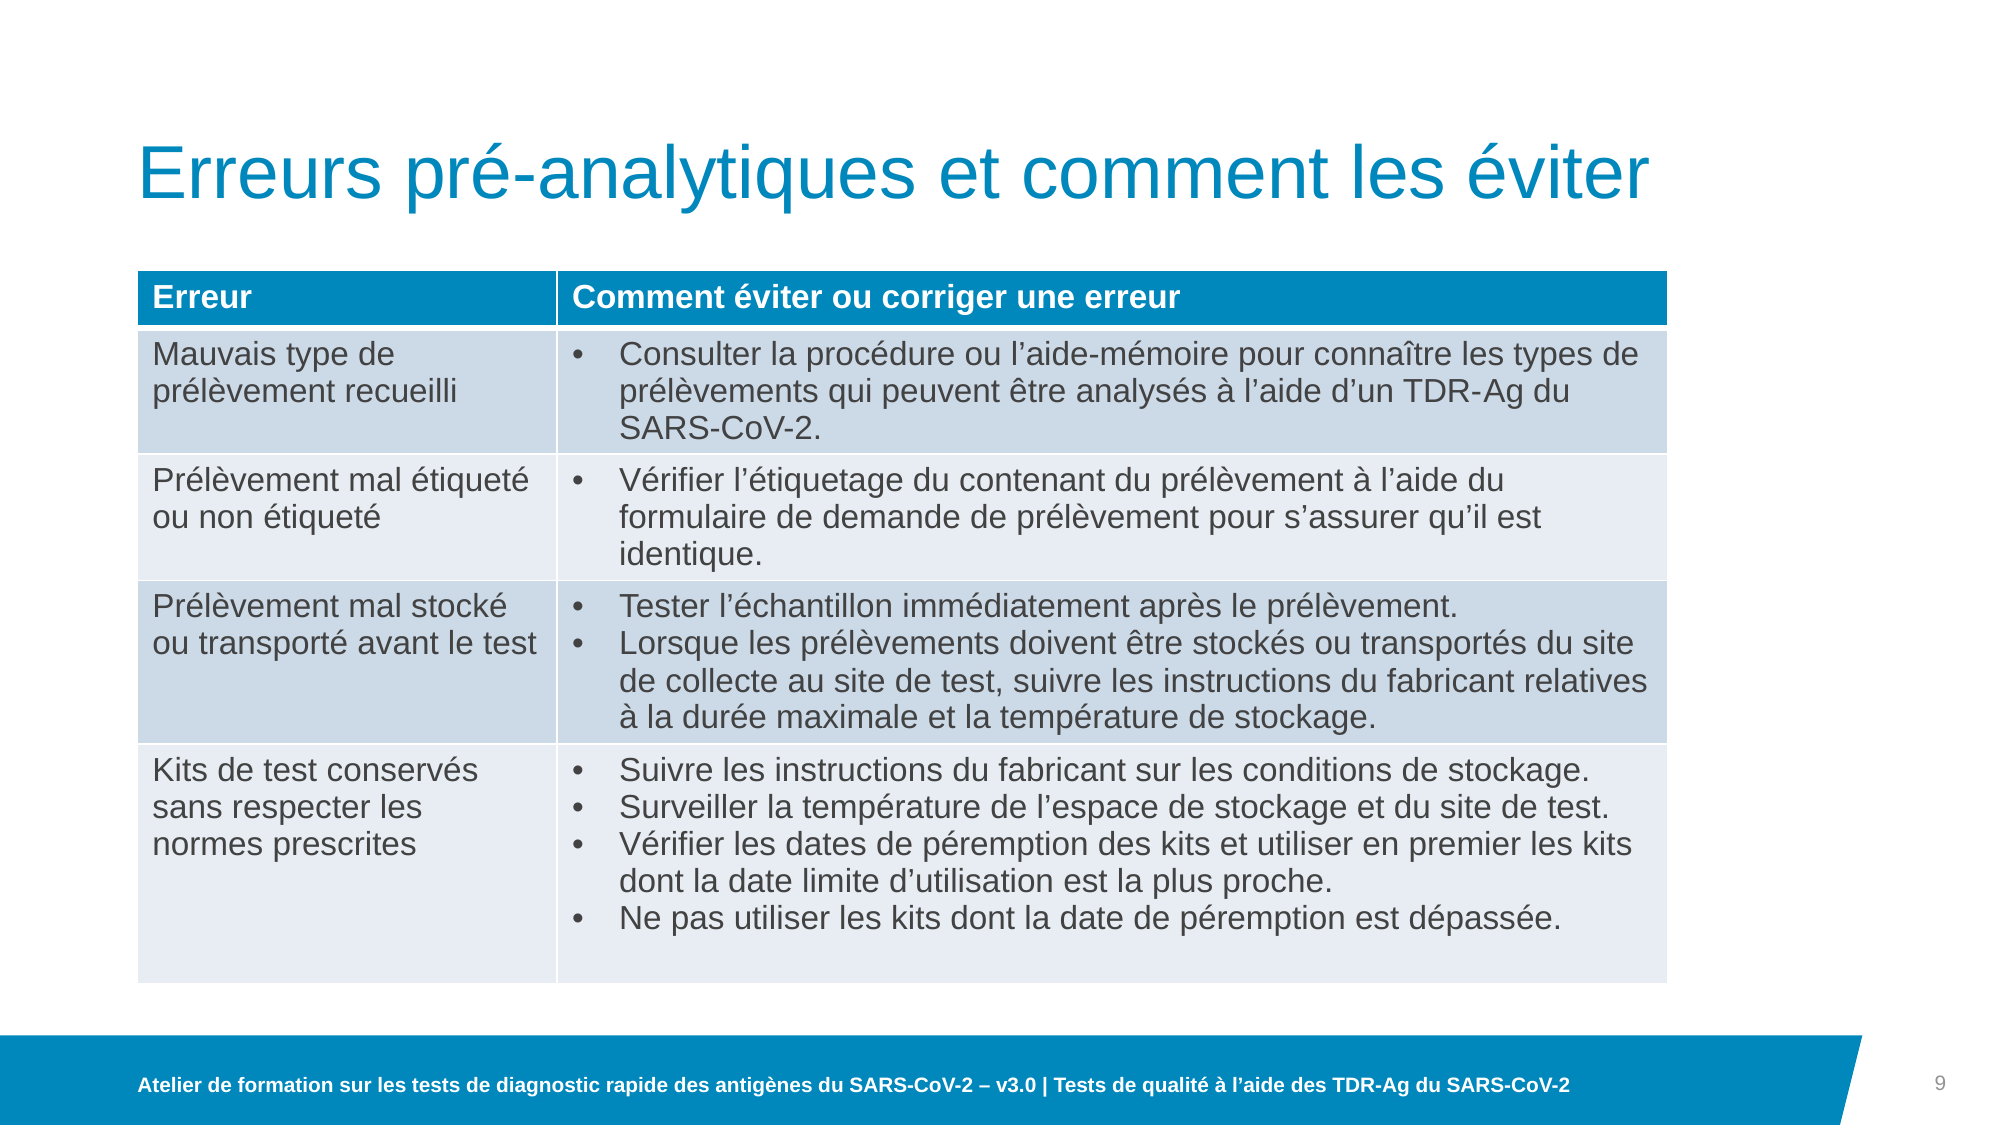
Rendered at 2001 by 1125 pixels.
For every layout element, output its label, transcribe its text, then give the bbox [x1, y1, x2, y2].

slide_number 9 [1862, 1035, 1947, 1125]
table_cell Consulter la procédure ou l’aide-mémoire pour connaître les types de prélèvements qui peuvent être analysés à l’aide d’un TDR-Ag du SARS-CoV-2. [558, 331, 1667, 453]
title Erreurs pré-analytiques et comment les éviter [137, 59, 1863, 215]
table_cell Suivre les instructions du fabricant sur les conditions de stockage. Surveiller la température de l’espace de stockage et du site de test. Vérifier les dates de péremption des kits et utiliser en premier les kits dont la date limite d’utilisation est la plus proche. Ne pas utiliser les kits dont la date de péremption est dépassée. [558, 745, 1667, 983]
table_cell Kits de test conservés sans respecter les normes prescrites [138, 745, 556, 983]
footer Atelier de formation sur les tests de diagnostic rapide des antigènes du SARS-CoV-2 – v3.0 | Tests de qualité à l’aide des TDR-Ag du SARS-CoV-2 [137, 1042, 1734, 1125]
table_cell Prélèvement mal stocké ou transporté avant le test [138, 581, 556, 743]
table_header Erreur [138, 271, 556, 325]
table_cell Prélèvement mal étiqueté ou non étiqueté [138, 455, 556, 580]
table_cell Vérifier l’étiquetage du contenant du prélèvement à l’aide du formulaire de demande de prélèvement pour s’assurer qu’il est identique. [558, 455, 1667, 580]
table_cell Tester l’échantillon immédiatement après le prélèvement. Lorsque les prélèvements doivent être stockés ou transportés du site de collecte au site de test, suivre les instructions du fabricant relatives à la durée maximale et la température de stockage. [558, 581, 1667, 743]
table_cell Mauvais type de prélèvement recueilli [138, 331, 556, 453]
table_header Comment éviter ou corriger une erreur [558, 271, 1667, 325]
